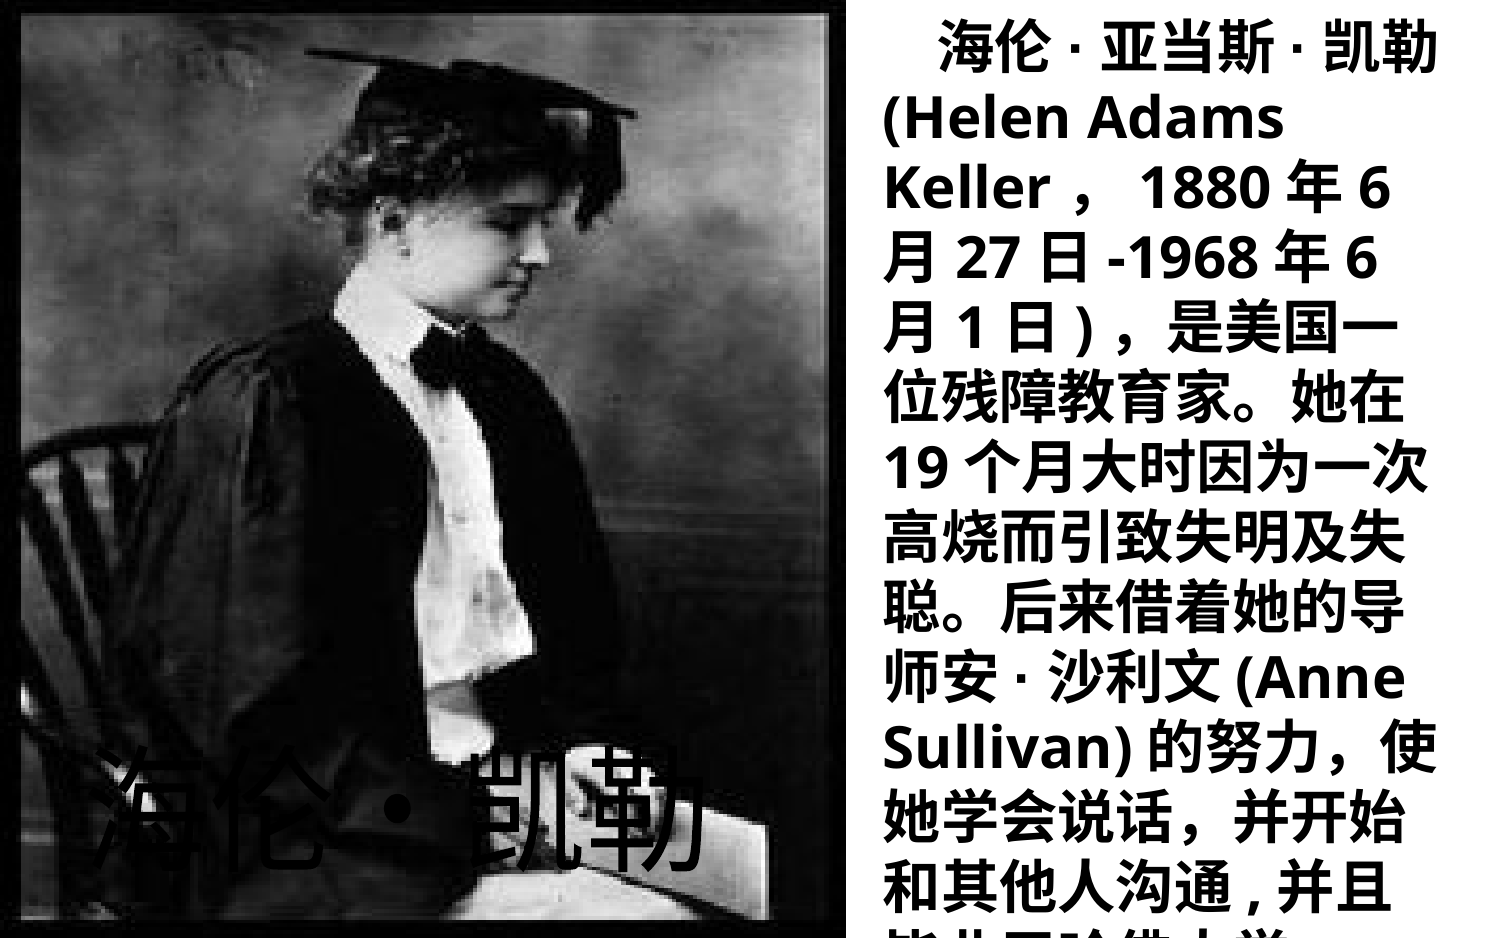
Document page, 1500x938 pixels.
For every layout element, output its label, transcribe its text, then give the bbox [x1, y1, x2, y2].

text_box 海伦·亚当斯·凯勒 (Helen Adams Keller，1880年6月27日-1968年6月1日)，是美国一位残障教育家。她在19个月大时因为一次高烧而引致失明及失聪。后来借着她的导师安·沙利文(Anne Sullivan)的努力，使她学会说话，并开始和其他人沟通,并且毕业于哈佛大学。 [868, 3, 1459, 938]
picture [0, 0, 847, 938]
